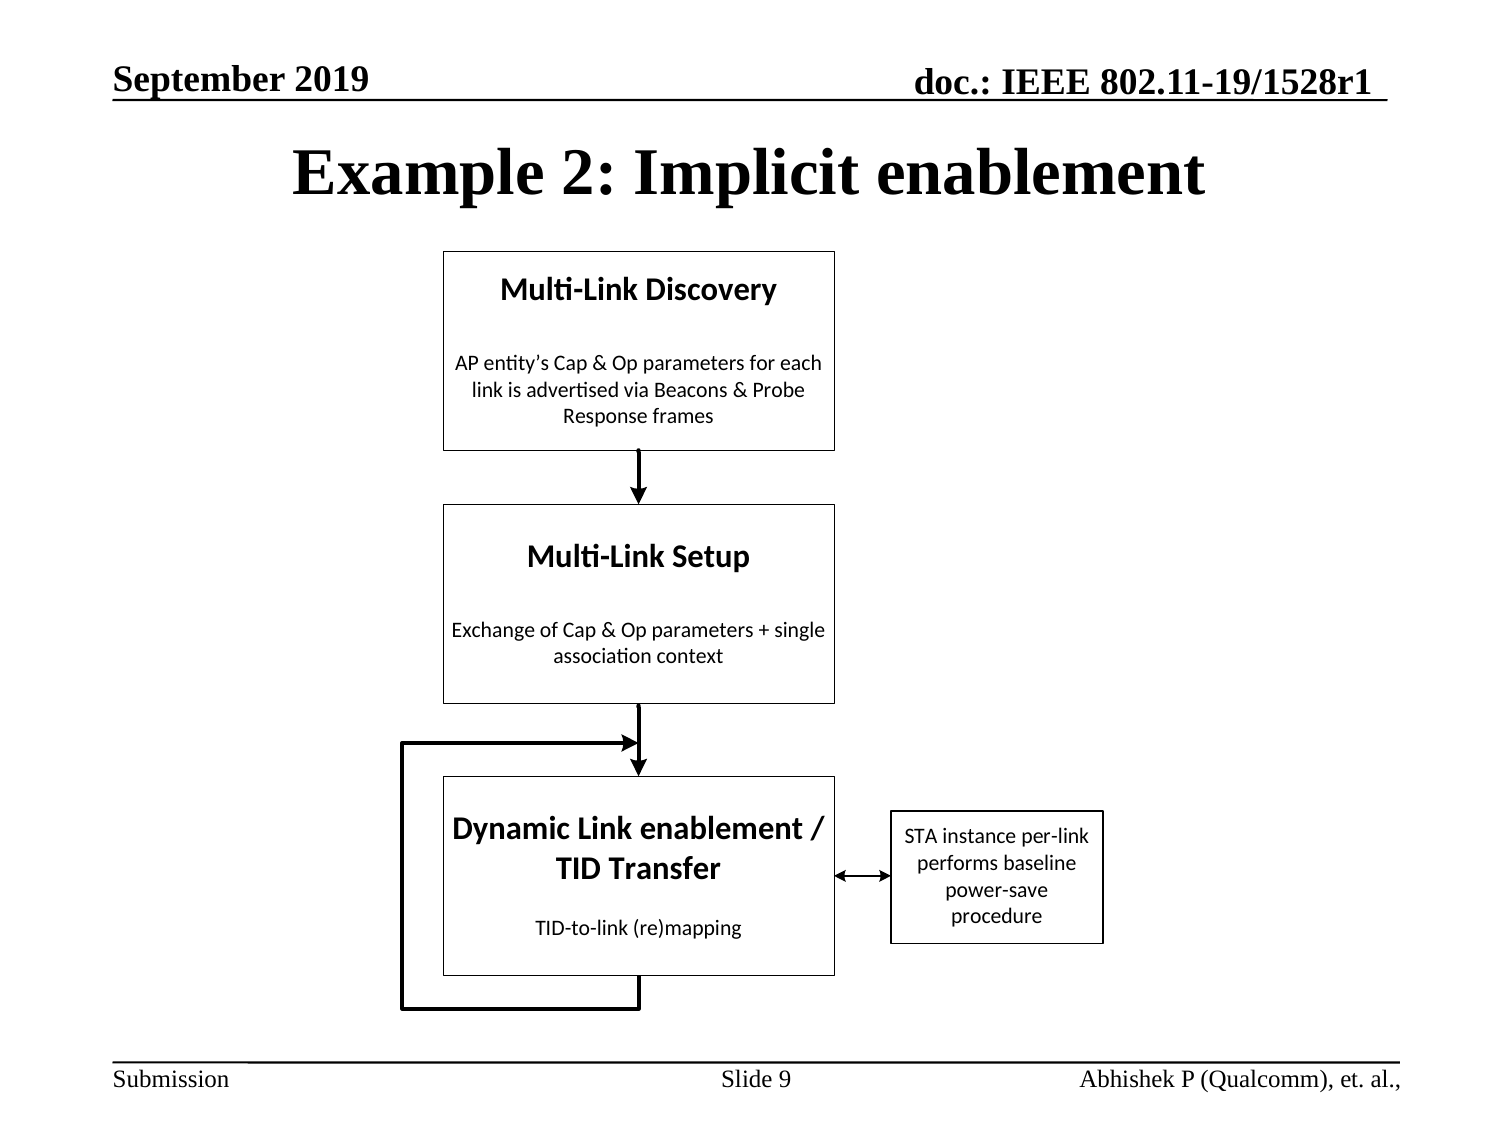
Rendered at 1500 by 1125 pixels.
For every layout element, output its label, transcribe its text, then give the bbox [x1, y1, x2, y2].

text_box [380, 248, 1120, 1031]
slide_number Slide 9 [712, 1061, 801, 1093]
title Example 2: Implicit enablement [112, 112, 1388, 224]
footer Abhishek P (Qualcomm), et. al., [949, 1061, 1402, 1093]
